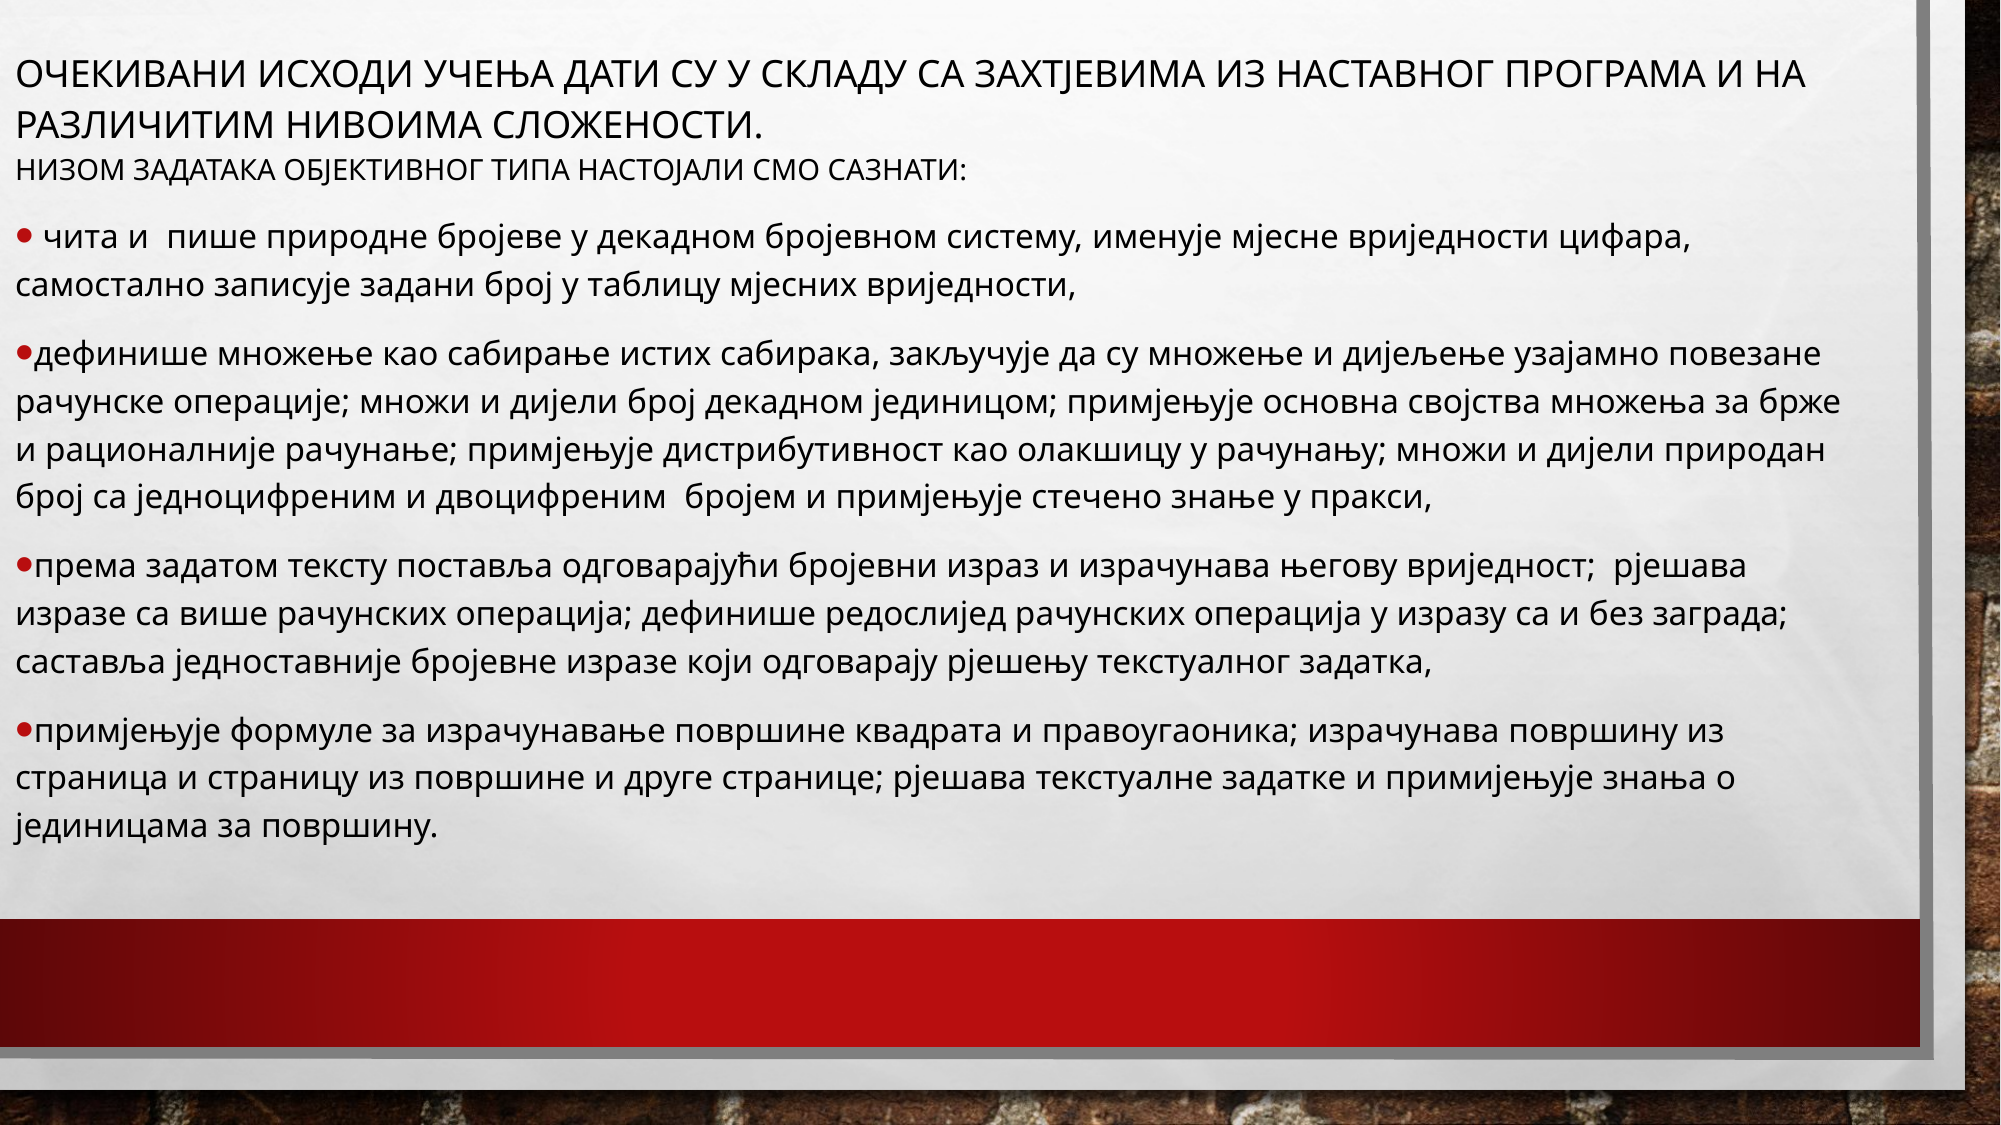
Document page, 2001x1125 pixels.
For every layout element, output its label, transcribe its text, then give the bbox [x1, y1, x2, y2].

picture [0, 0, 1921, 1048]
picture [0, 0, 2001, 1125]
list ОЧЕКИВАНИ ИСХОДИ УЧЕЊА ДАТИ СУ У СКЛАДУ СА ЗАХТЈЕВИМА ИЗ НАСТАВНОГ ПРОГРАМА И НА РАЗЛИЧИТИМ НИВОИМА СЛОЖЕНОСТИ. НИЗОМ ЗАДАТАКА ОБЈЕКТИВНОГ ТИПА НАСТОЈАЛИ СМО САЗНАТИ: чита и пише природне бројеве у декадном бројевном систему, именује мјесне вриједности цифара, самостално записује задани број у таблицу мјесних вриједности, дефинише множење као сабирање истих сабирака, закључује да су множење и дијељење узајамно повезане рачунске операције; множи и дијели број декадном јединицом; примјењује основна својства множења за брже и рационалније рачунање; примјењује дистрибутивност као олакшицу у рачунању; множи и дијели природан број са једноцифреним и двоцифреним бројем и примјењује стечено знање у пракси, према задатом тексту поставља одговарајући бројевни израз и израчунава његову вриједност; рјешава изразе са више рачунских операција; дефинише редослијед рачунских операција у изразу са и без заграда; саставља једноставније бројевне изразе који одговарају рјешењу текстуалног задатка, примјењује формуле за израчунавање површине квадрата и правоугаоника; израчунава површину из страница и страницу из површине и друге странице; рјешава текстуалне задатке и примијењује знања о јединицама за површину. [0, 37, 1875, 850]
